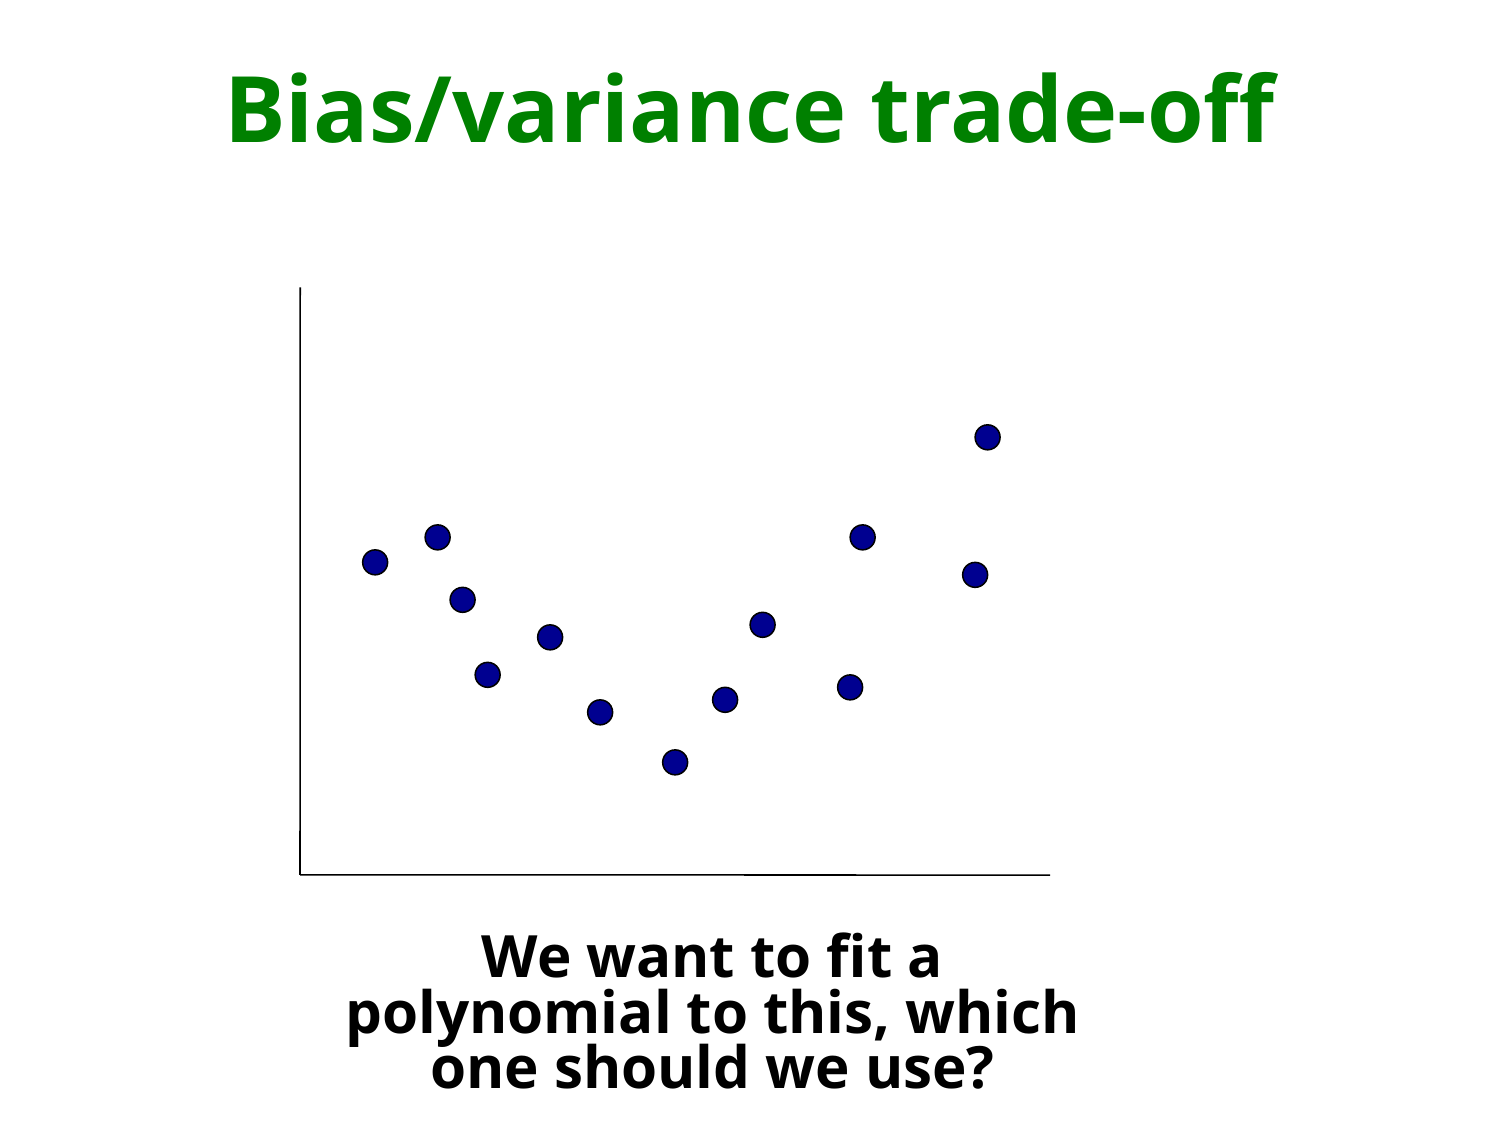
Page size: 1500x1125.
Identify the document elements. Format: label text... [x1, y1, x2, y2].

text_box [837, 674, 863, 700]
title Bias/variance trade-off [74, 12, 1426, 201]
text_box [750, 612, 776, 638]
text_box [537, 624, 563, 650]
text_box [425, 524, 451, 550]
text_box [662, 749, 688, 775]
text_box We want to fit a polynomial to this, which one should we use? [312, 924, 1113, 1108]
text_box [475, 662, 501, 688]
text_box [975, 424, 1001, 450]
text_box [362, 549, 388, 575]
text_box [587, 699, 613, 725]
text_box [450, 591, 476, 613]
text_box [962, 562, 988, 588]
text_box [850, 524, 876, 550]
text_box [712, 687, 738, 713]
